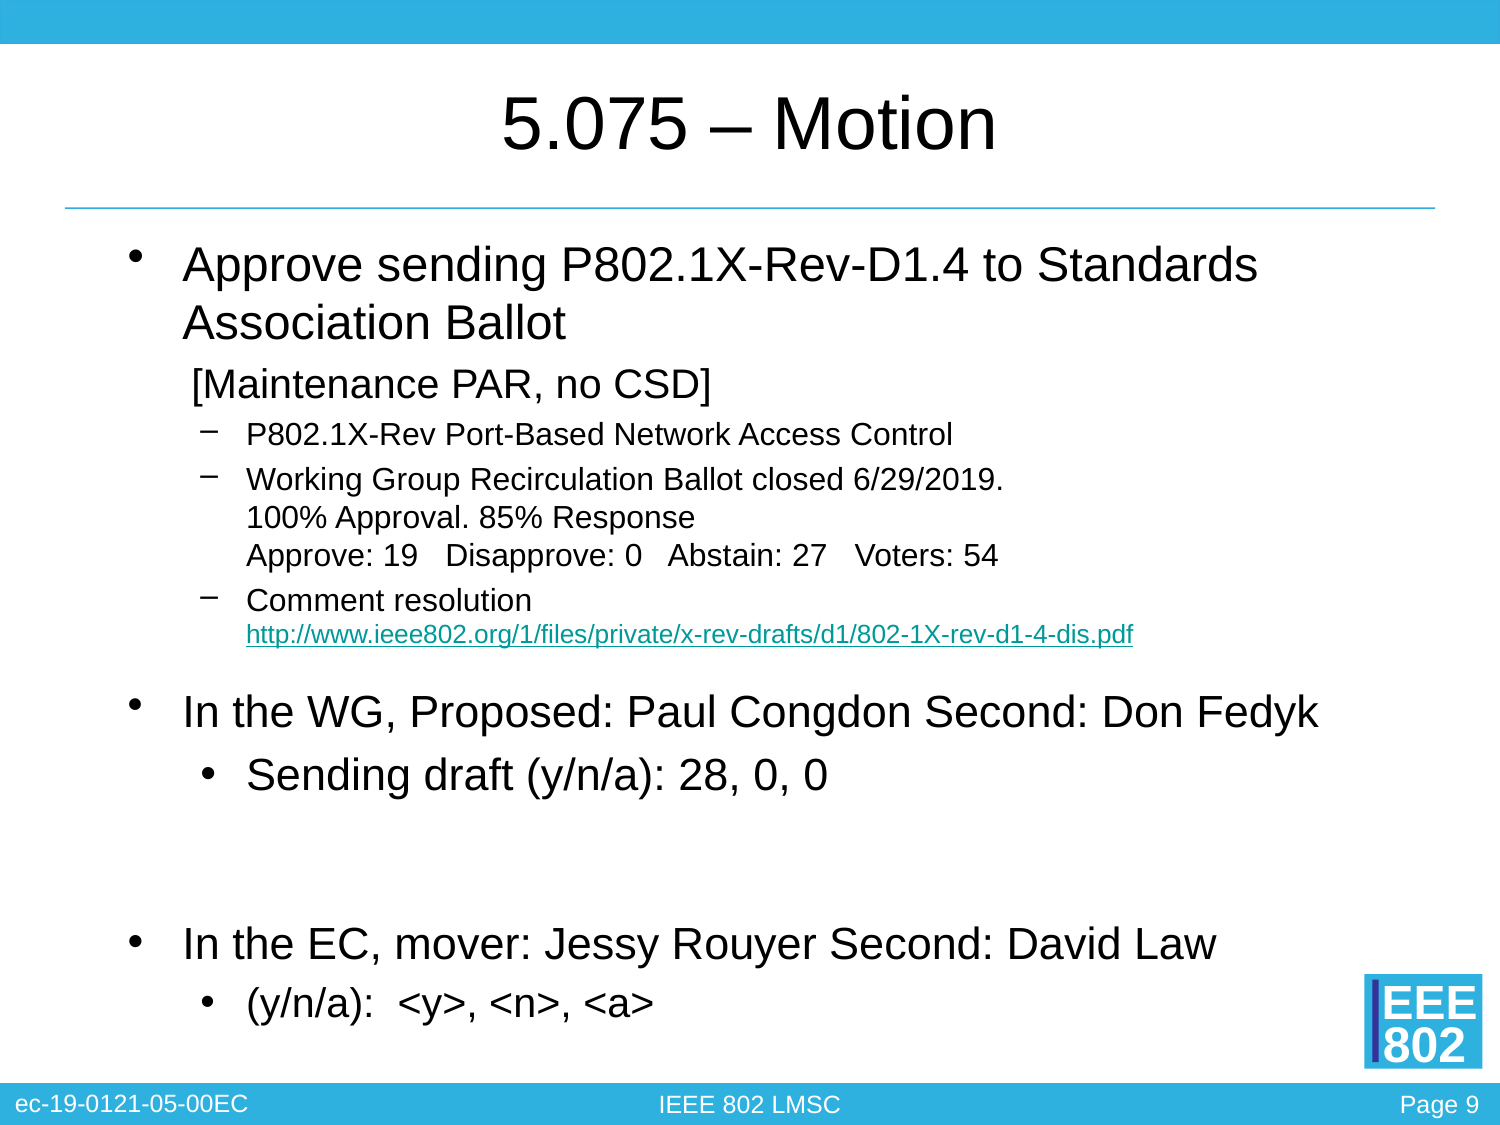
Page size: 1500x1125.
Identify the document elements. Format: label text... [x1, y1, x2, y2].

list Approve sending P802.1X-Rev-D1.4 to Standards Association Ballot [Maintenance PAR, no CSD] P802.1X-Rev Port-Based Network Access Control Working Group Recirculation Ballot closed 6/29/2019. 100% Approval. 85% Response Approve: 19 Disapprove: 0 Abstain: 27 Voters: 54 Comment resolution http://www.ieee802.org/1/files/private/x-rev-drafts/d1/802-1X-rev-d1-4-dis.pdf In the WG, Proposed: Paul Congdon Second: Don Fedyk Sending draft (y/n/a): 28, 0, 0 In the EC, mover: Jessy Rouyer Second: David Law (y/n/a): <y>, <n>, <a> [112, 224, 1388, 1035]
title 5.075 – Motion [112, 45, 1388, 196]
